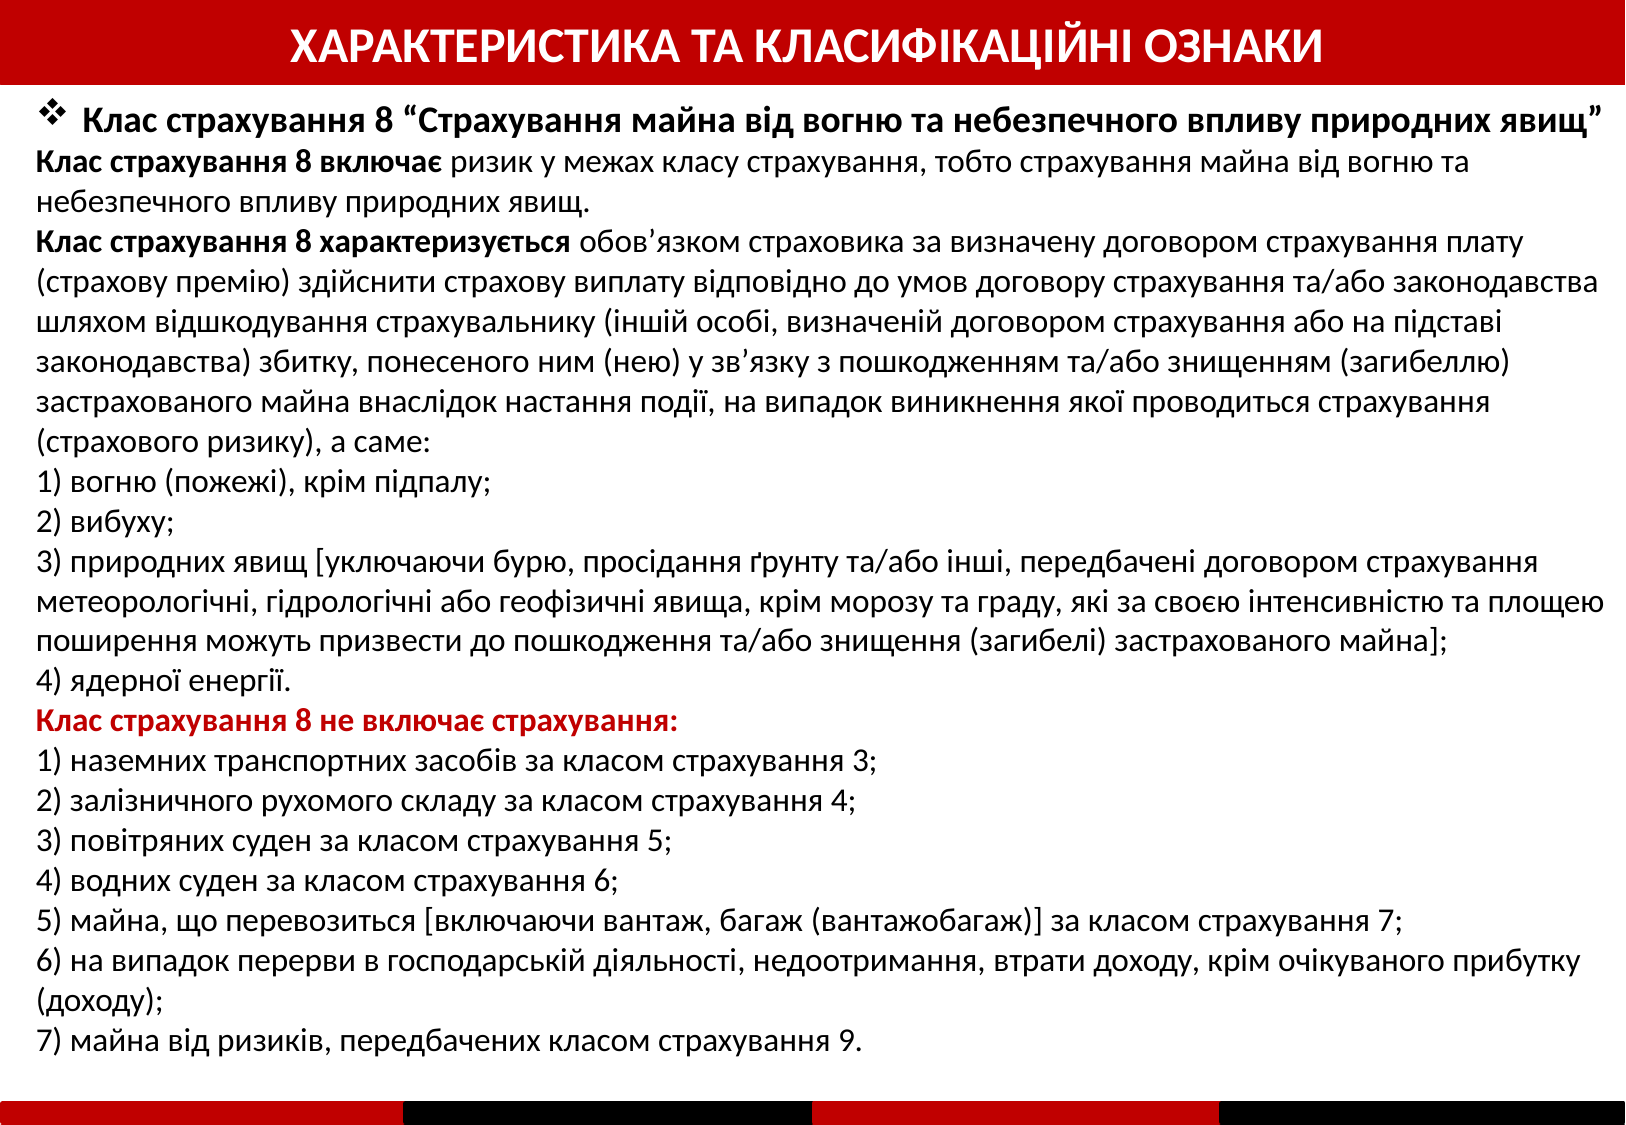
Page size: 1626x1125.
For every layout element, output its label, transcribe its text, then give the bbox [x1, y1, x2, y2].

text_box Клас страхування 8 “Страхування майна від вогню та небезпечного впливу природних явищ” Клас страхування 8 включає ризик у межах класу страхування, тобто страхування майна від вогню та небезпечного впливу природних явищ. Клас страхування 8 характеризується обов’язком страховика за визначену договором страхування плату (страхову премію) здійснити страхову виплату відповідно до умов договору страхування та/або законодавства шляхом відшкодування страхувальнику (іншій особі, визначеній договором страхування або на підставі законодавства) збитку, понесеного ним (нею) у зв’язку з пошкодженням та/або знищенням (загибеллю) застрахованого майна внаслідок настання події, на випадок виникнення якої проводиться страхування (страхового ризику), а саме: 1) вогню (пожежі), крім підпалу; 2) вибуху; 3) природних явищ [уключаючи бурю, просідання ґрунту та/або інші, передбачені договором страхування метеорологічні, гідрологічні або геофізичні явища, крім морозу та граду, які за своєю інтенсивністю та площею поширення можуть призвести до пошкодження та/або знищення (загибелі) застрахованого майна]; 4) ядерної енергії. Клас страхування 8 не включає страхування: 1) наземних транспортних засобів за класом страхування 3; 2) залізничного рухомого складу за класом страхування 4; 3) повітряних суден за класом страхування 5; 4) водних суден за класом страхування 6; 5) майна, що перевозиться [включаючи вантаж, багаж (вантажобагаж)] за класом страхування 7; 6) на випадок перерви в господарській діяльності, недоотримання, втрати доходу, крім очікуваного прибутку (доходу); 7) майна від ризиків, передбачених класом страхування 9. [21, 87, 1625, 1066]
picture [0, 1101, 1625, 1125]
text_box ХАРАКТЕРИСТИКА ТА КЛАСИФІКАЦІЙНІ ОЗНАКИ [0, 0, 1625, 85]
